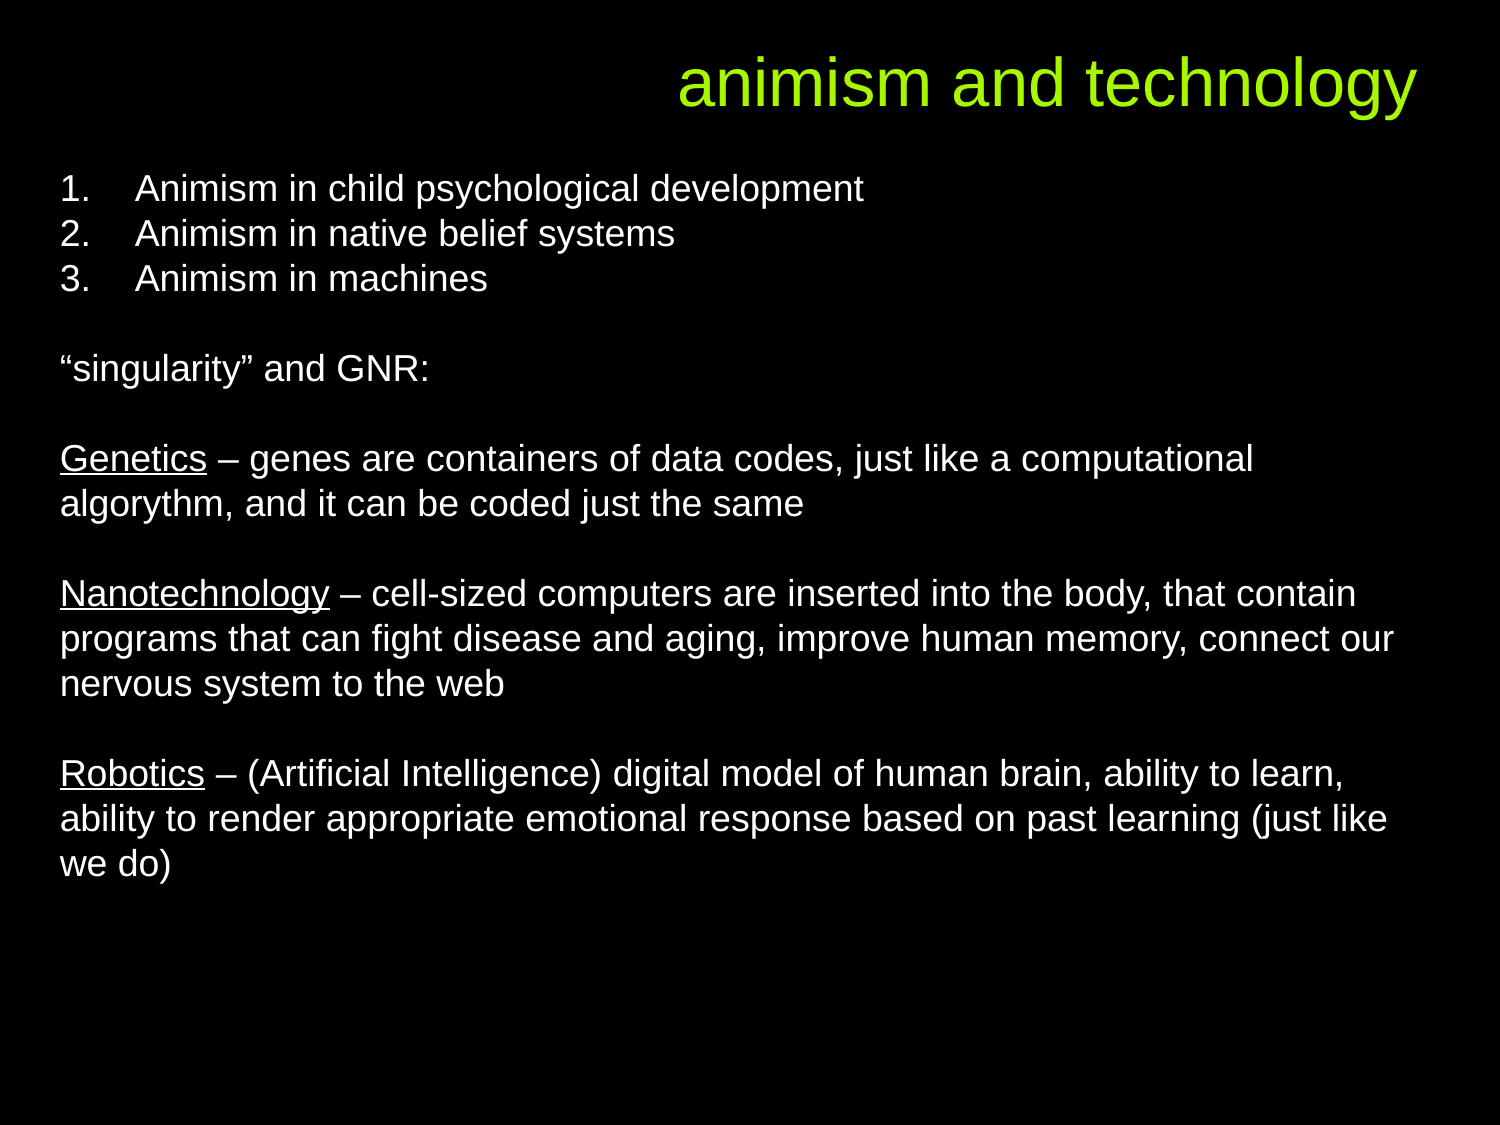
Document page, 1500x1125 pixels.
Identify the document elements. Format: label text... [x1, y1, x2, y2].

text_box animism and technology [87, 30, 1434, 128]
text_box Animism in child psychological development Animism in native belief systems Animism in machines “singularity” and GNR: Genetics – genes are containers of data codes, just like a computational algorythm, and it can be coded just the same Nanotechnology – cell-sized computers are inserted into the body, that contain programs that can fight disease and aging, improve human memory, connect our nervous system to the web Robotics – (Artificial Intelligence) digital model of human brain, ability to learn, ability to render appropriate emotional response based on past learning (just like we do) [45, 156, 1450, 1001]
